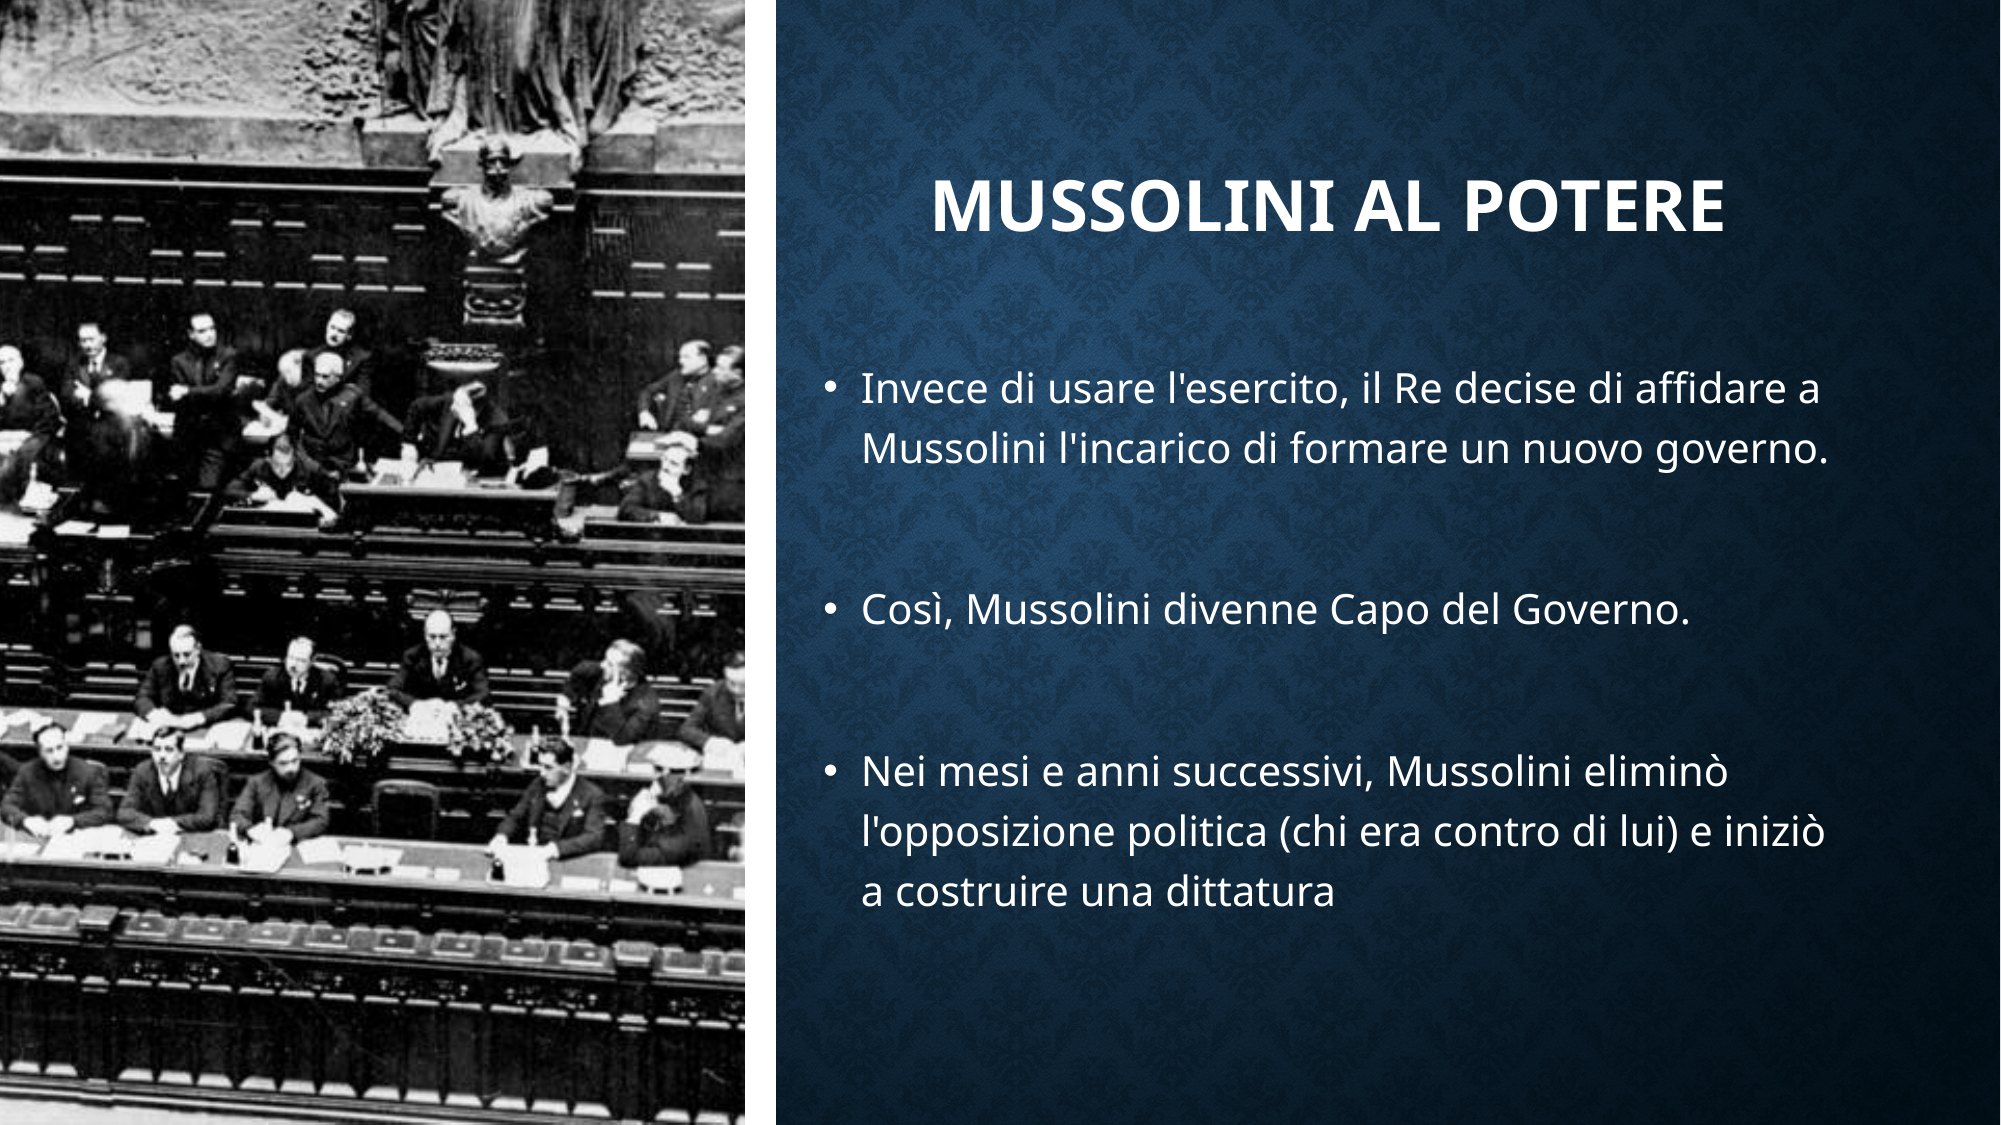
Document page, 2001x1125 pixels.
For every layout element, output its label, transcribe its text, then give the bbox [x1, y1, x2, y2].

list Invece di usare l'esercito, il Re decise di affidare a Mussolini l'incarico di formare un nuovo governo. Così, Mussolini divenne Capo del Governo. Nei mesi e anni successivi, Mussolini eliminò l'opposizione politica (chi era contro di lui) e iniziò a costruire una dittatura [808, 343, 1849, 950]
picture [0, 0, 761, 1125]
title Mussolini al Potere [808, 99, 1849, 318]
